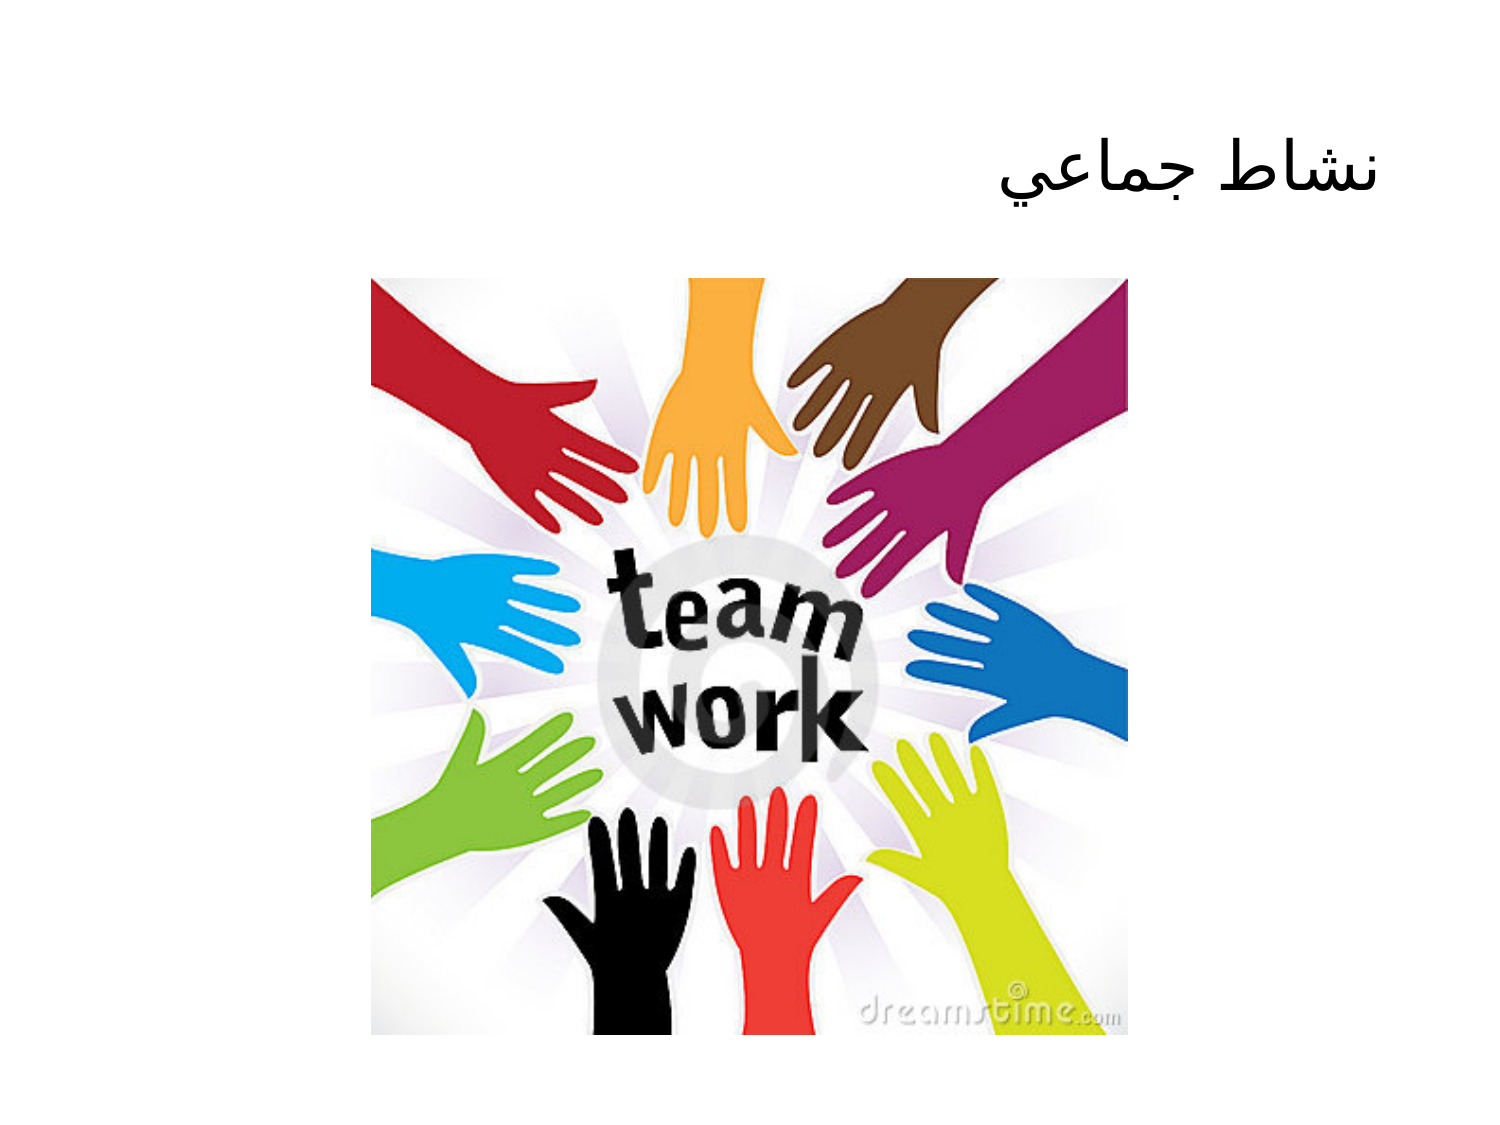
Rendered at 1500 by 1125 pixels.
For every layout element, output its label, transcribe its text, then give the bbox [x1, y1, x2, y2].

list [371, 278, 1128, 1035]
title نشاط جماعي [103, 59, 1397, 278]
